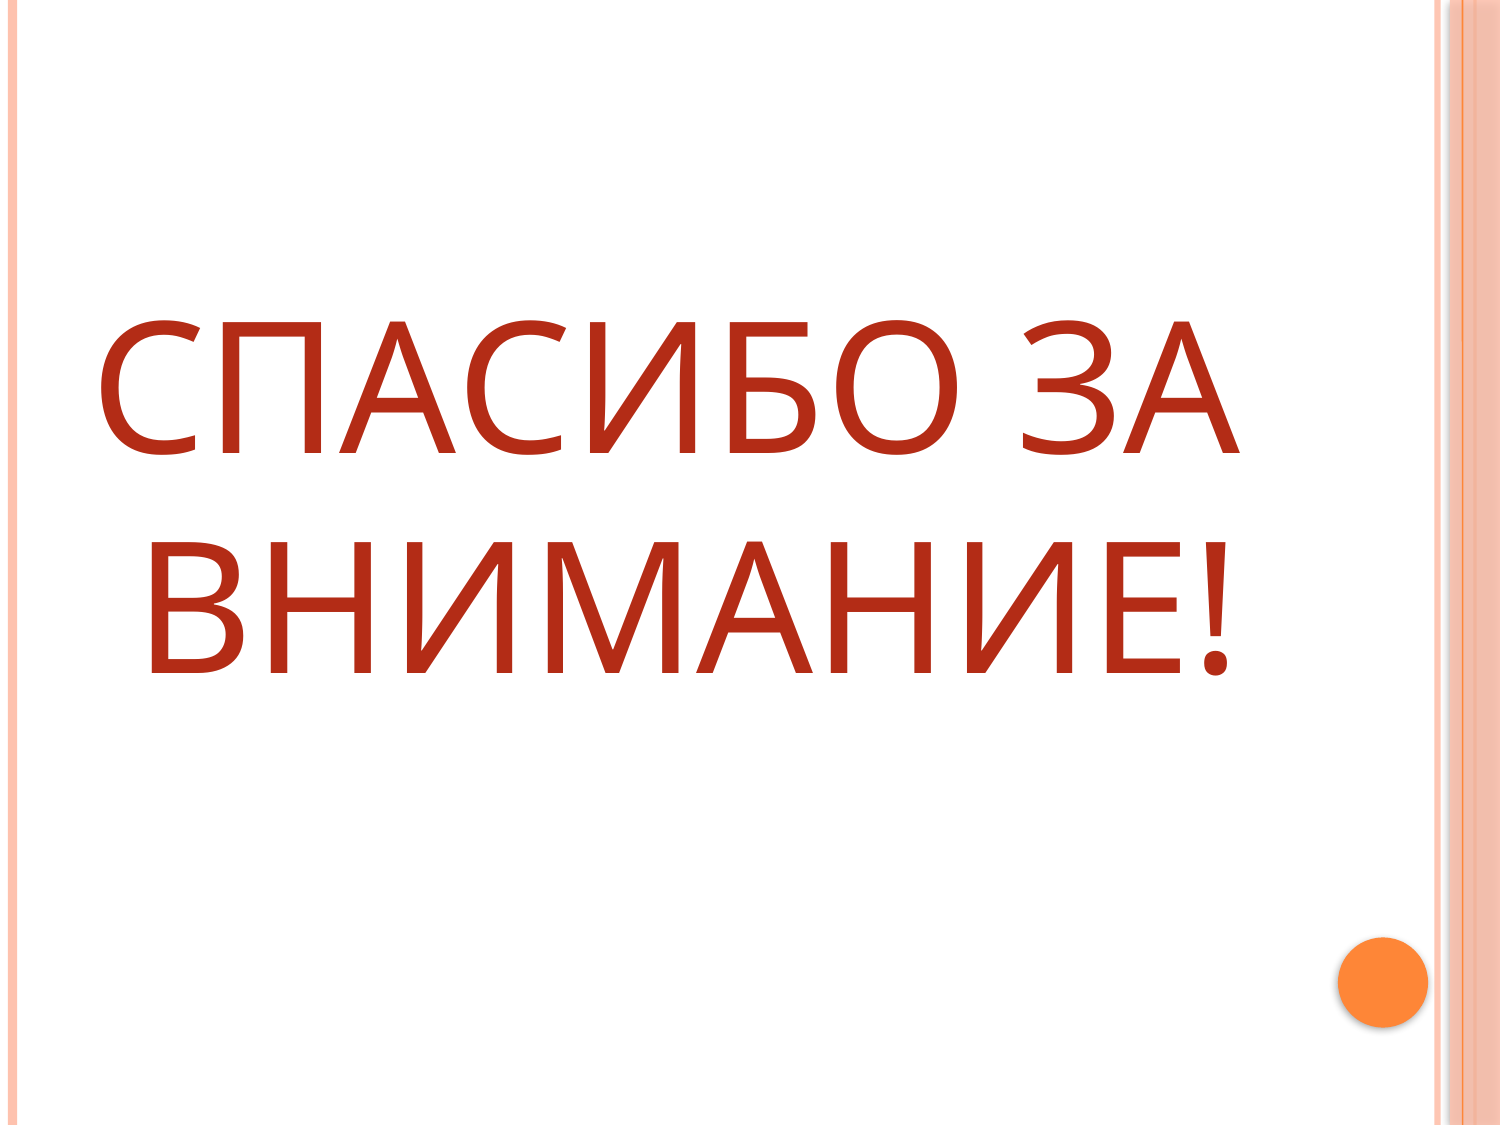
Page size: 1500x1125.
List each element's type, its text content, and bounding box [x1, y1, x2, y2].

list СПАСИБО ЗА ВНИМАНИЕ! [74, 262, 1301, 1063]
